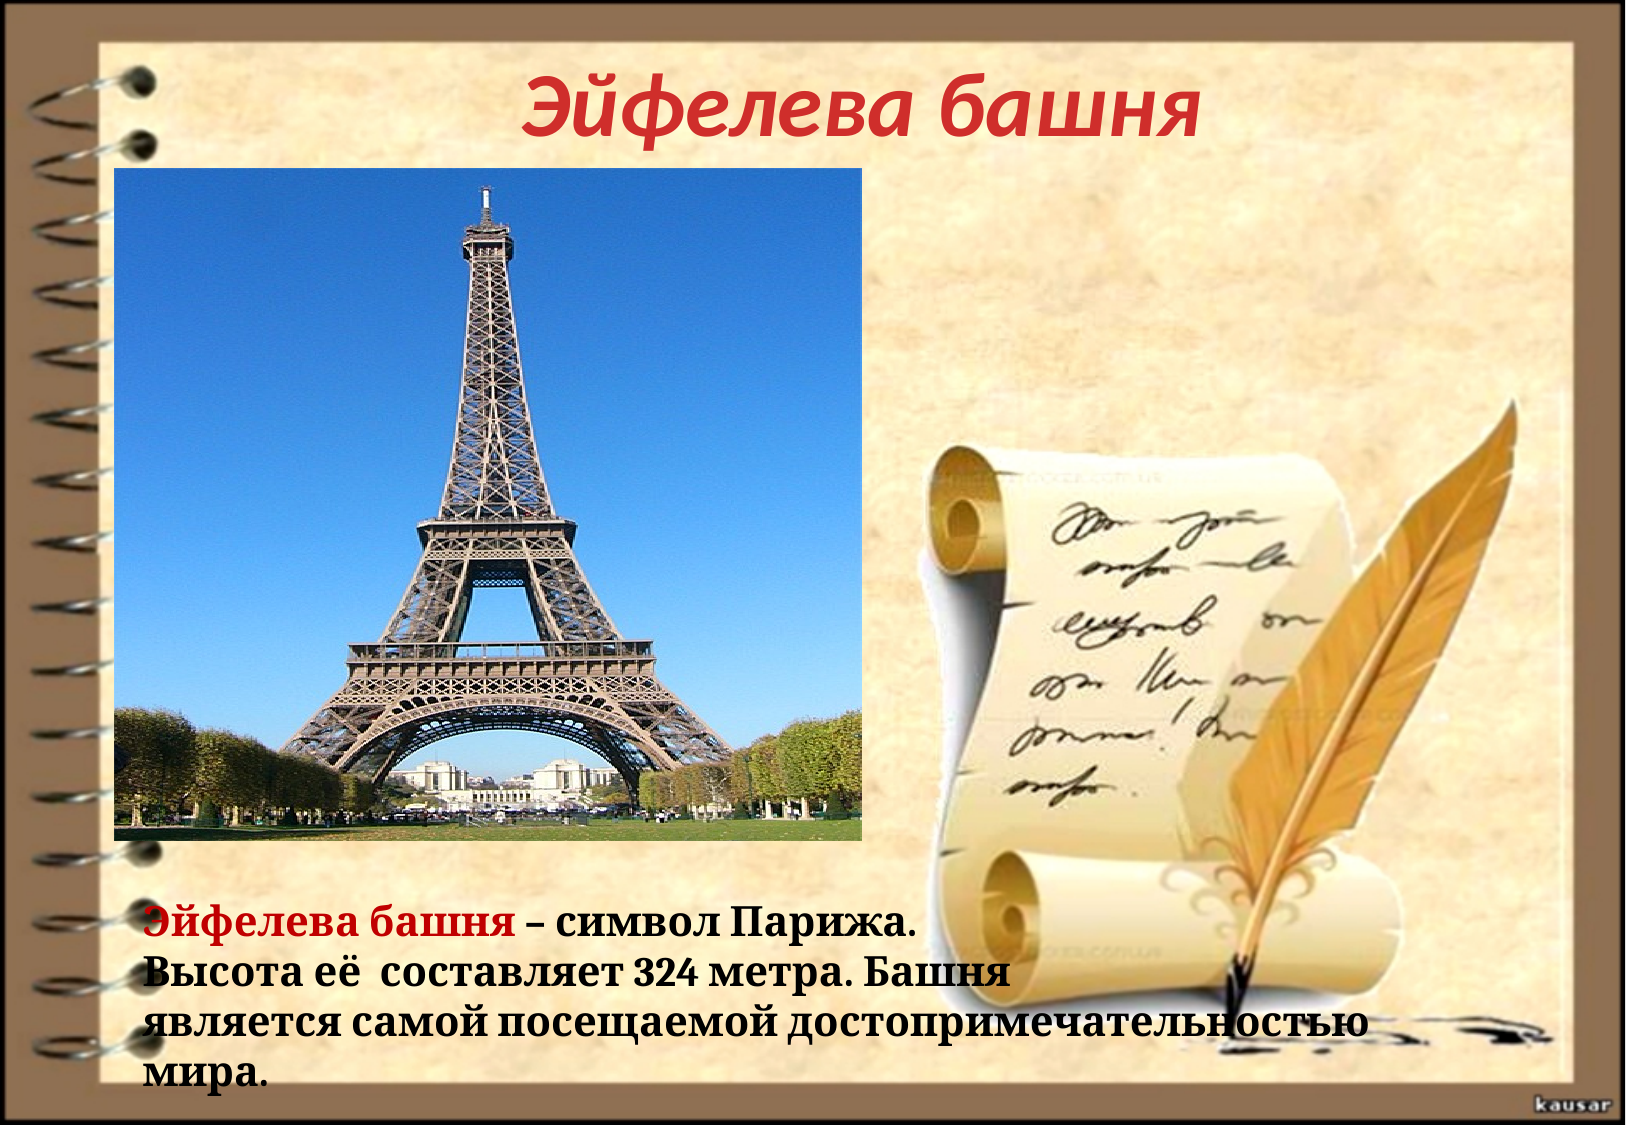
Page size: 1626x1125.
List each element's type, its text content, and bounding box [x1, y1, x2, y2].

text_box Эйфелева башня [505, 37, 1219, 163]
picture [0, 0, 1626, 1125]
text_box Эйфелева башня – символ Парижа. Высота её составляет 324 метра. Башня является самой посещаемой достопримечательностью мира. [127, 887, 1500, 1103]
